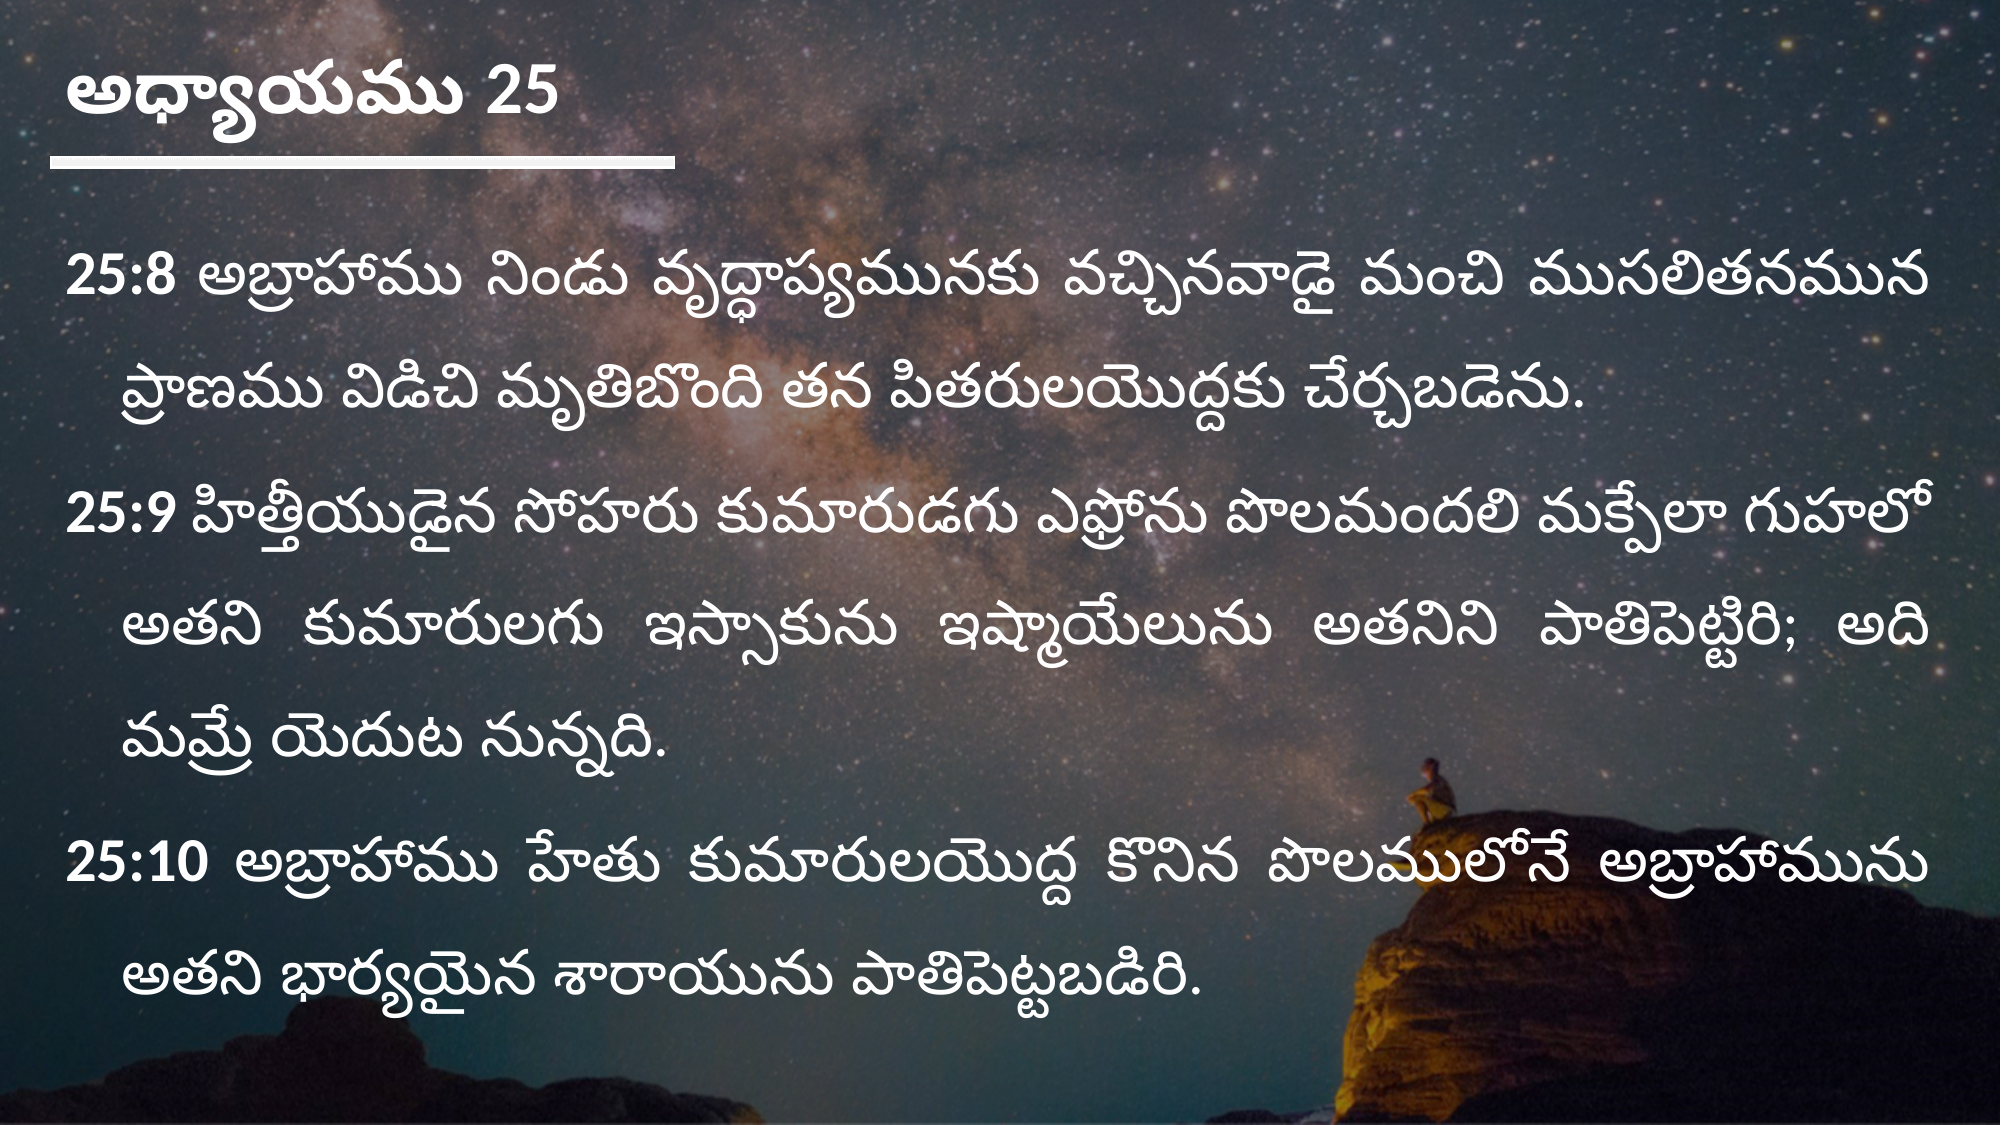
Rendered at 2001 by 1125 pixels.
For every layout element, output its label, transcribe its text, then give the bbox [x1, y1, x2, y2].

list 25:8 అబ్రాహాము నిండు వృద్ధాప్యమునకు వచ్చినవాడై మంచి ముసలితనమున ప్రాణము విడిచి మృతిబొంది తన పితరులయొద్దకు చేర్చబడెను. 25:9 హిత్తీయుడైన సోహరు కుమారుడగు ఎఫ్రోను పొలమందలి మక్పేలా గుహలో అతని కుమారులగు ఇస్సాకును ఇష్మాయేలును అతనిని పాతిపెట్టిరి; అది మమ్రే యెదుట నున్నది. 25:10 అబ్రాహాము హేతు కుమారులయొద్ద కొనిన పొలములోనే అబ్రాహామును అతని భార్యయైన శారాయును పాతిపెట్టబడిరి. [50, 187, 1946, 1063]
picture [0, 0, 2000, 1125]
title అధ్యాయము 25 [50, 0, 1925, 167]
